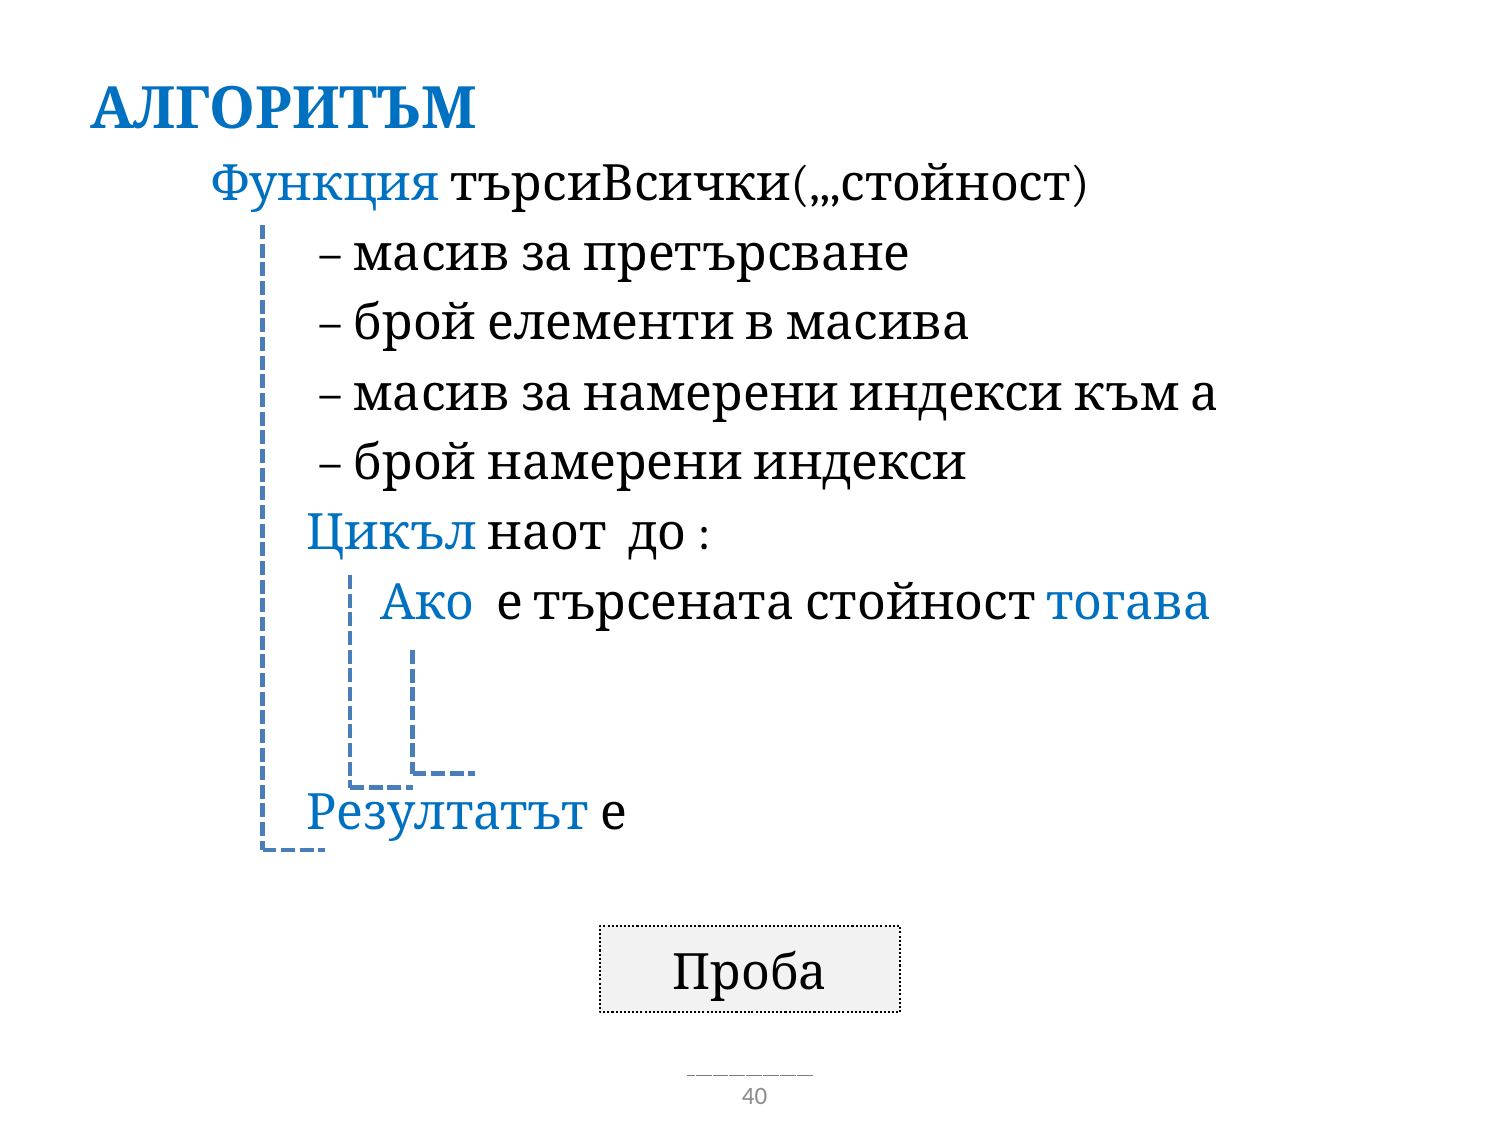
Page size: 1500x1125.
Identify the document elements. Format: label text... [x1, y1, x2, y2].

text_box Проба [598, 924, 902, 1014]
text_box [262, 224, 326, 851]
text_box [349, 574, 413, 788]
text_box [412, 649, 476, 775]
slide_number 40 [579, 1065, 930, 1125]
